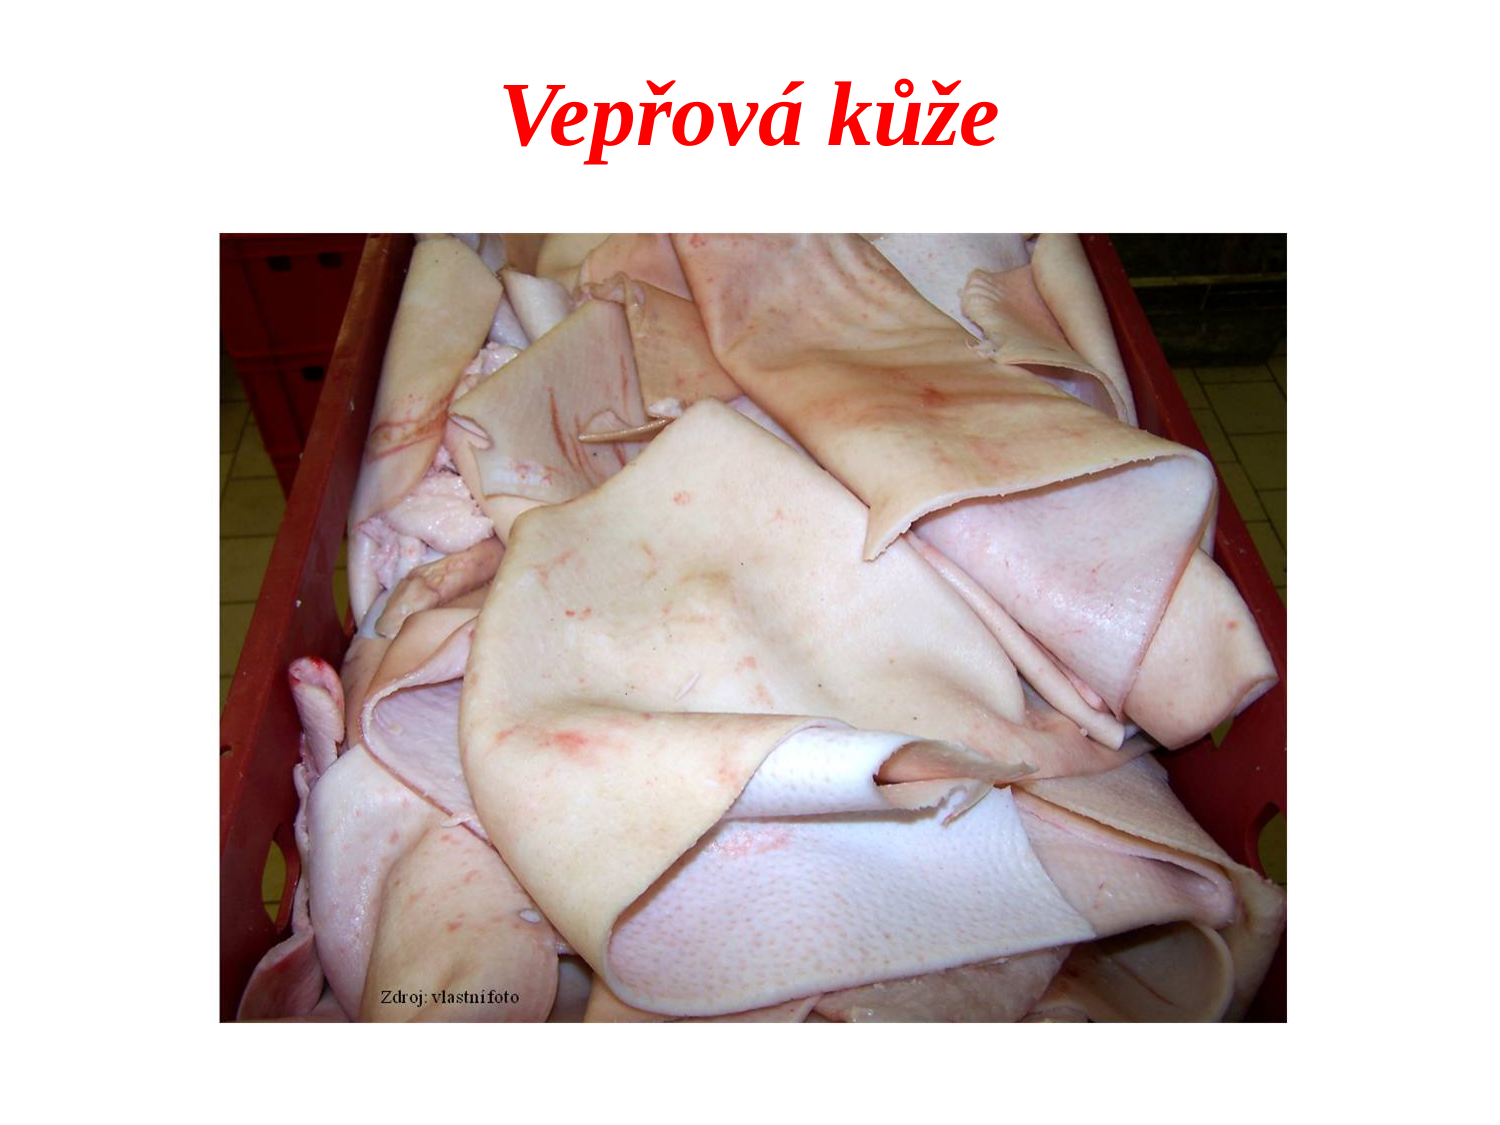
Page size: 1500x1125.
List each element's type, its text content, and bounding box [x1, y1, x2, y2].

picture [210, 231, 1290, 1025]
title Vepřová kůže [75, 45, 1425, 173]
